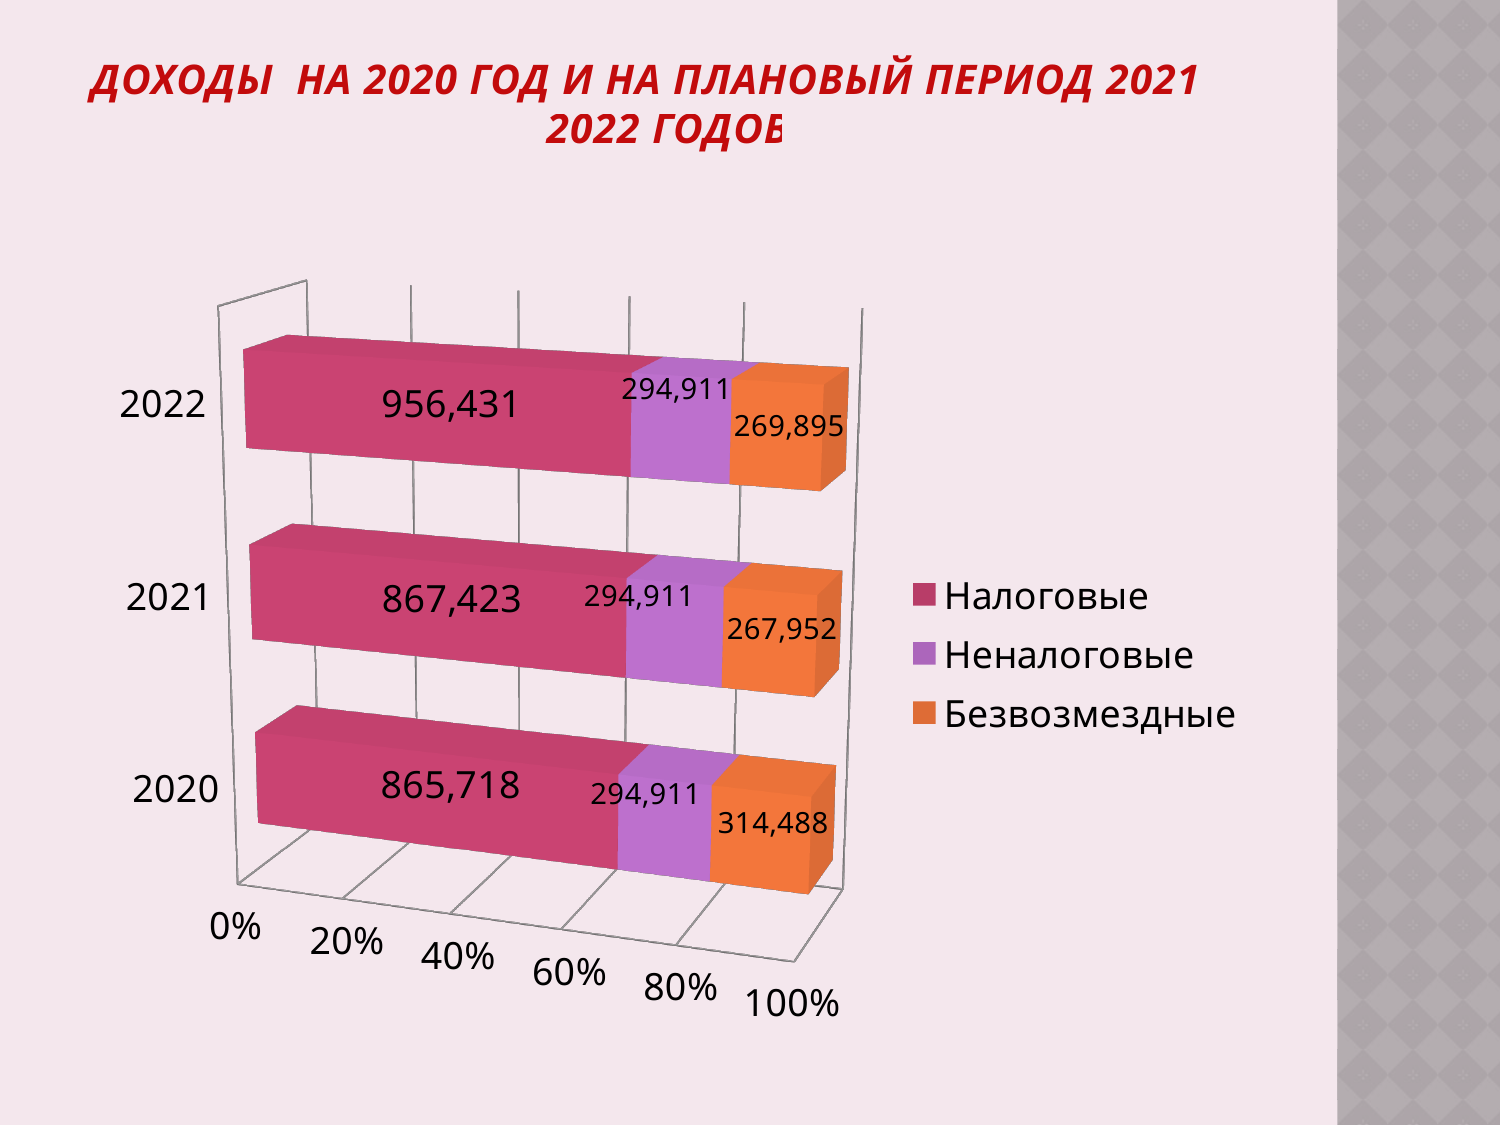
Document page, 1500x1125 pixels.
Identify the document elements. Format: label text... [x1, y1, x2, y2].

chart [81, 263, 1263, 1044]
title Доходы на 2020 год и на плановый период 2021 и 2022 годов [75, 52, 1263, 240]
